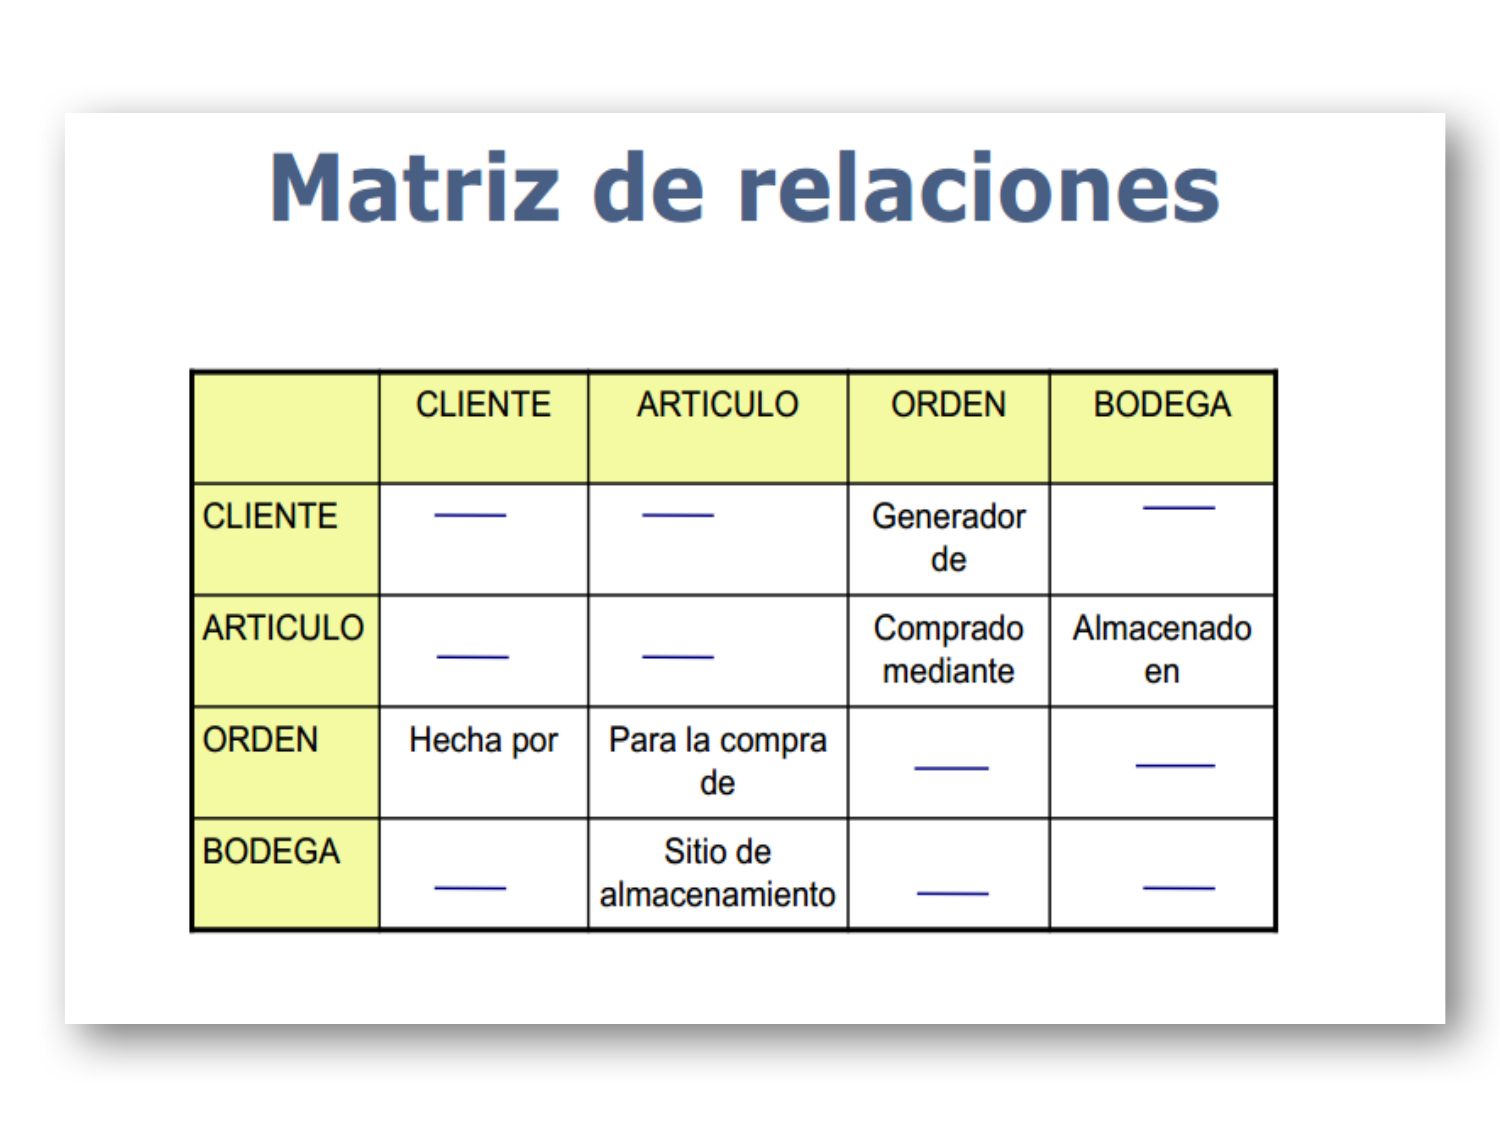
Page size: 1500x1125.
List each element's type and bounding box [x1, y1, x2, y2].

picture [64, 113, 1446, 1024]
